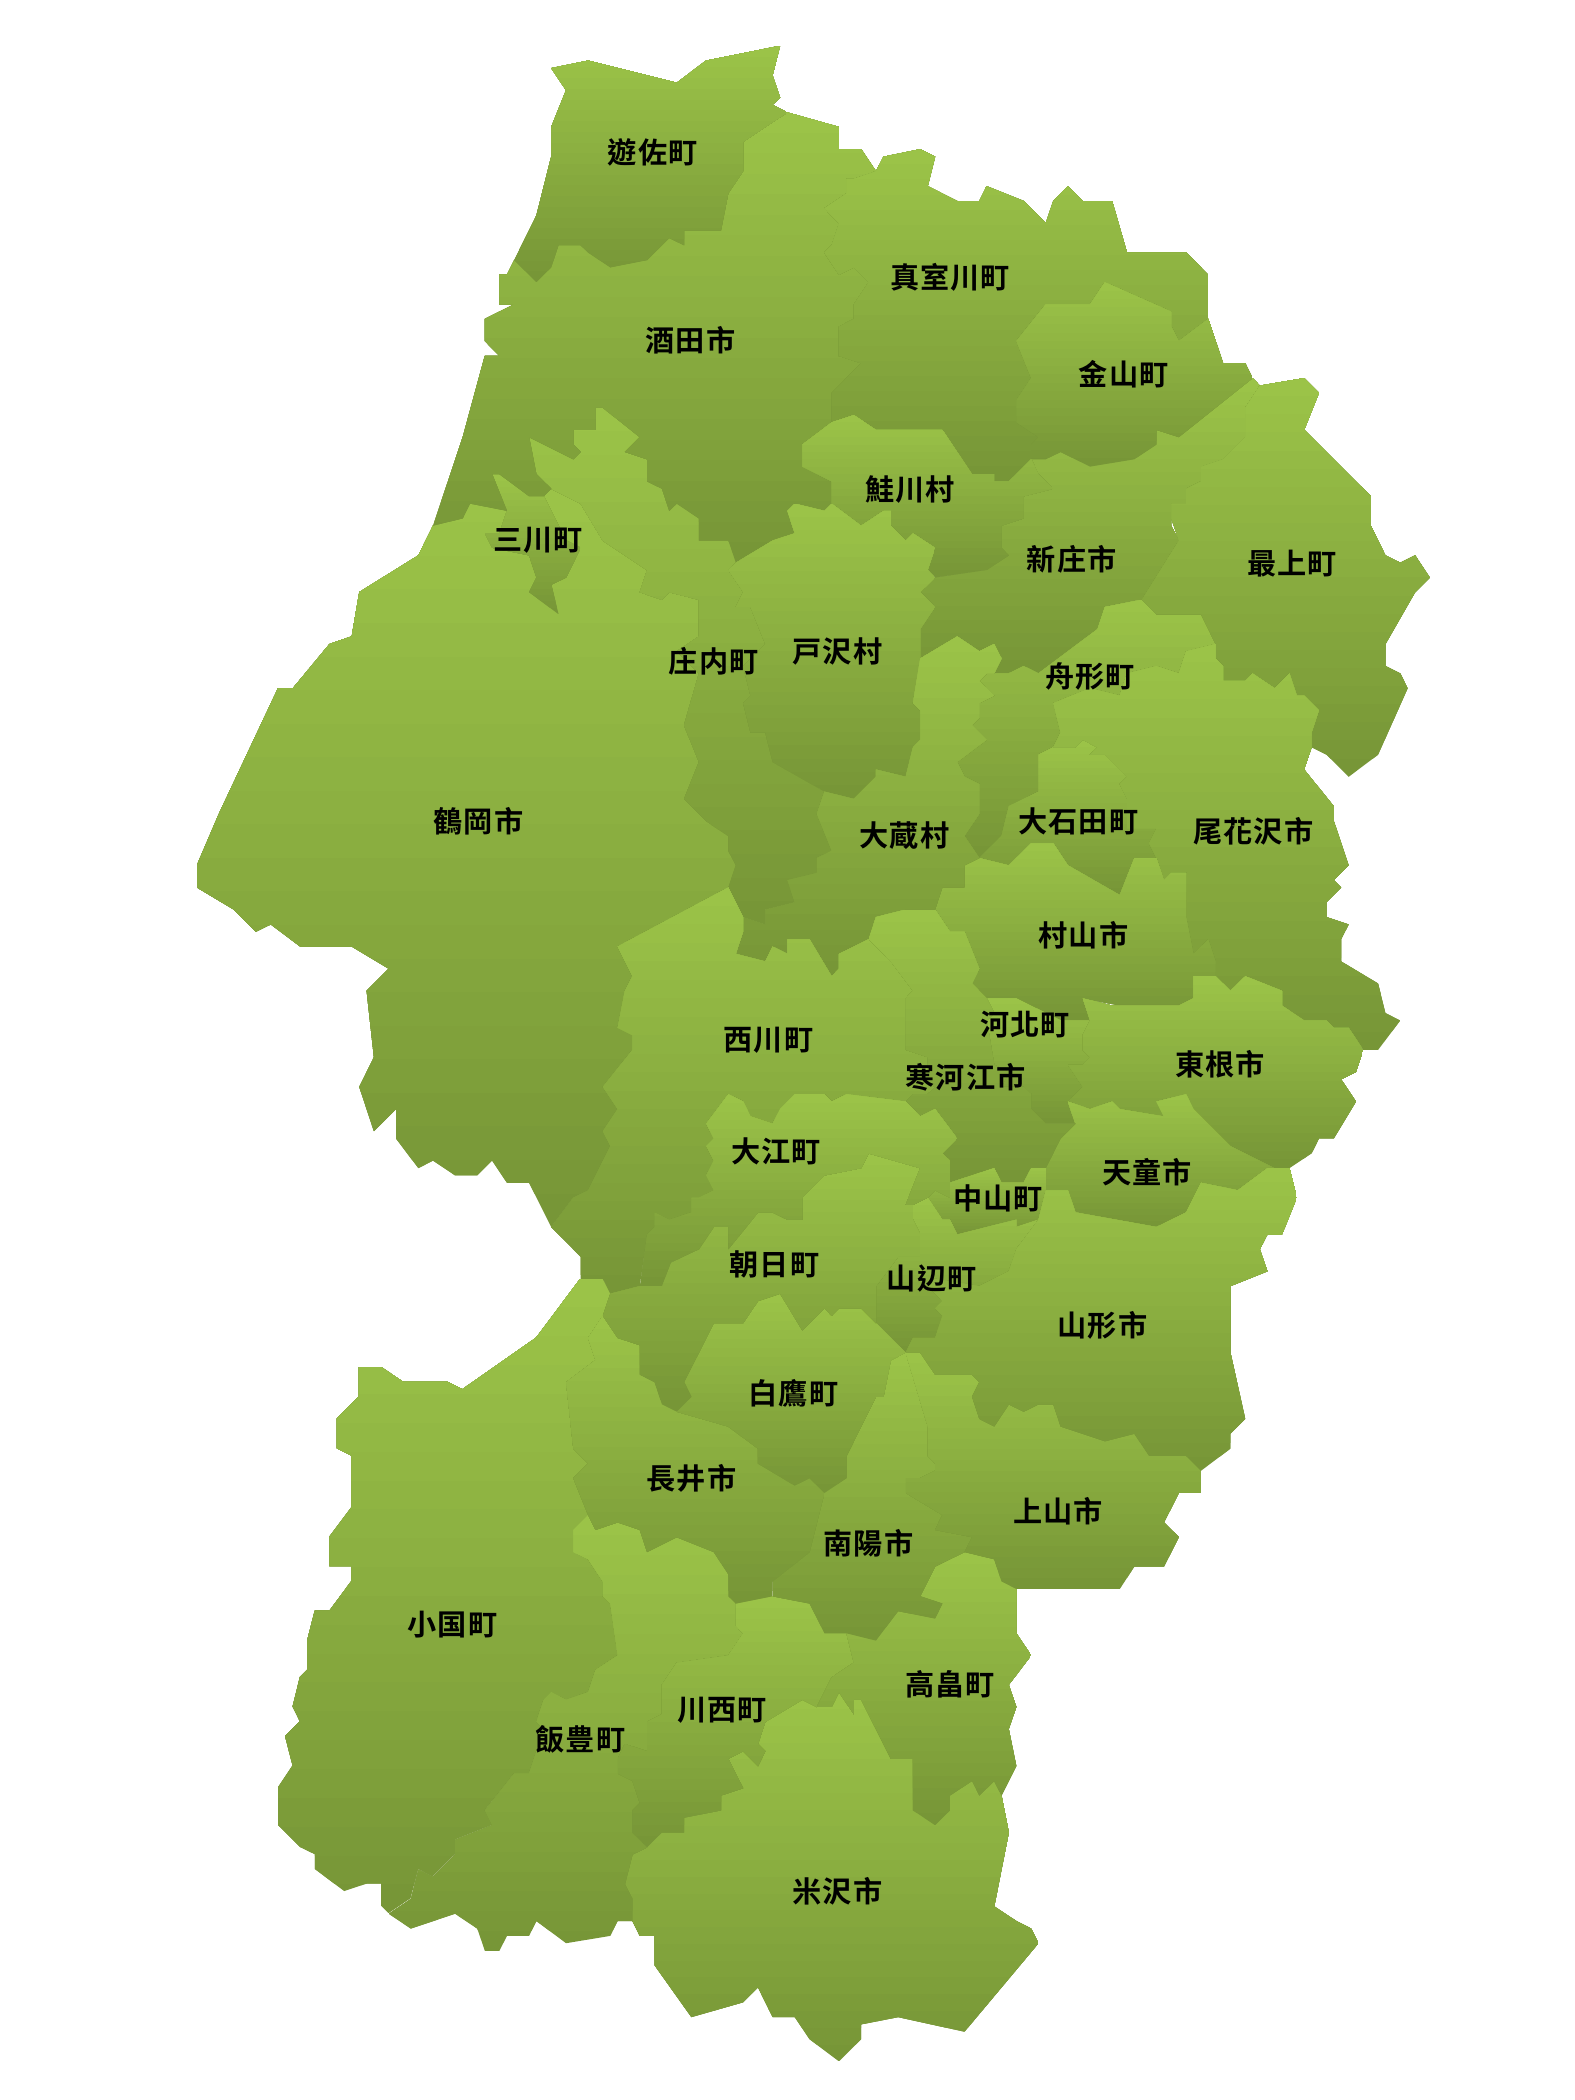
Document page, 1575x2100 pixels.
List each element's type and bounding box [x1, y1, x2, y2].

text_box [391, 127, 1354, 1917]
text_box [196, 45, 1430, 2062]
